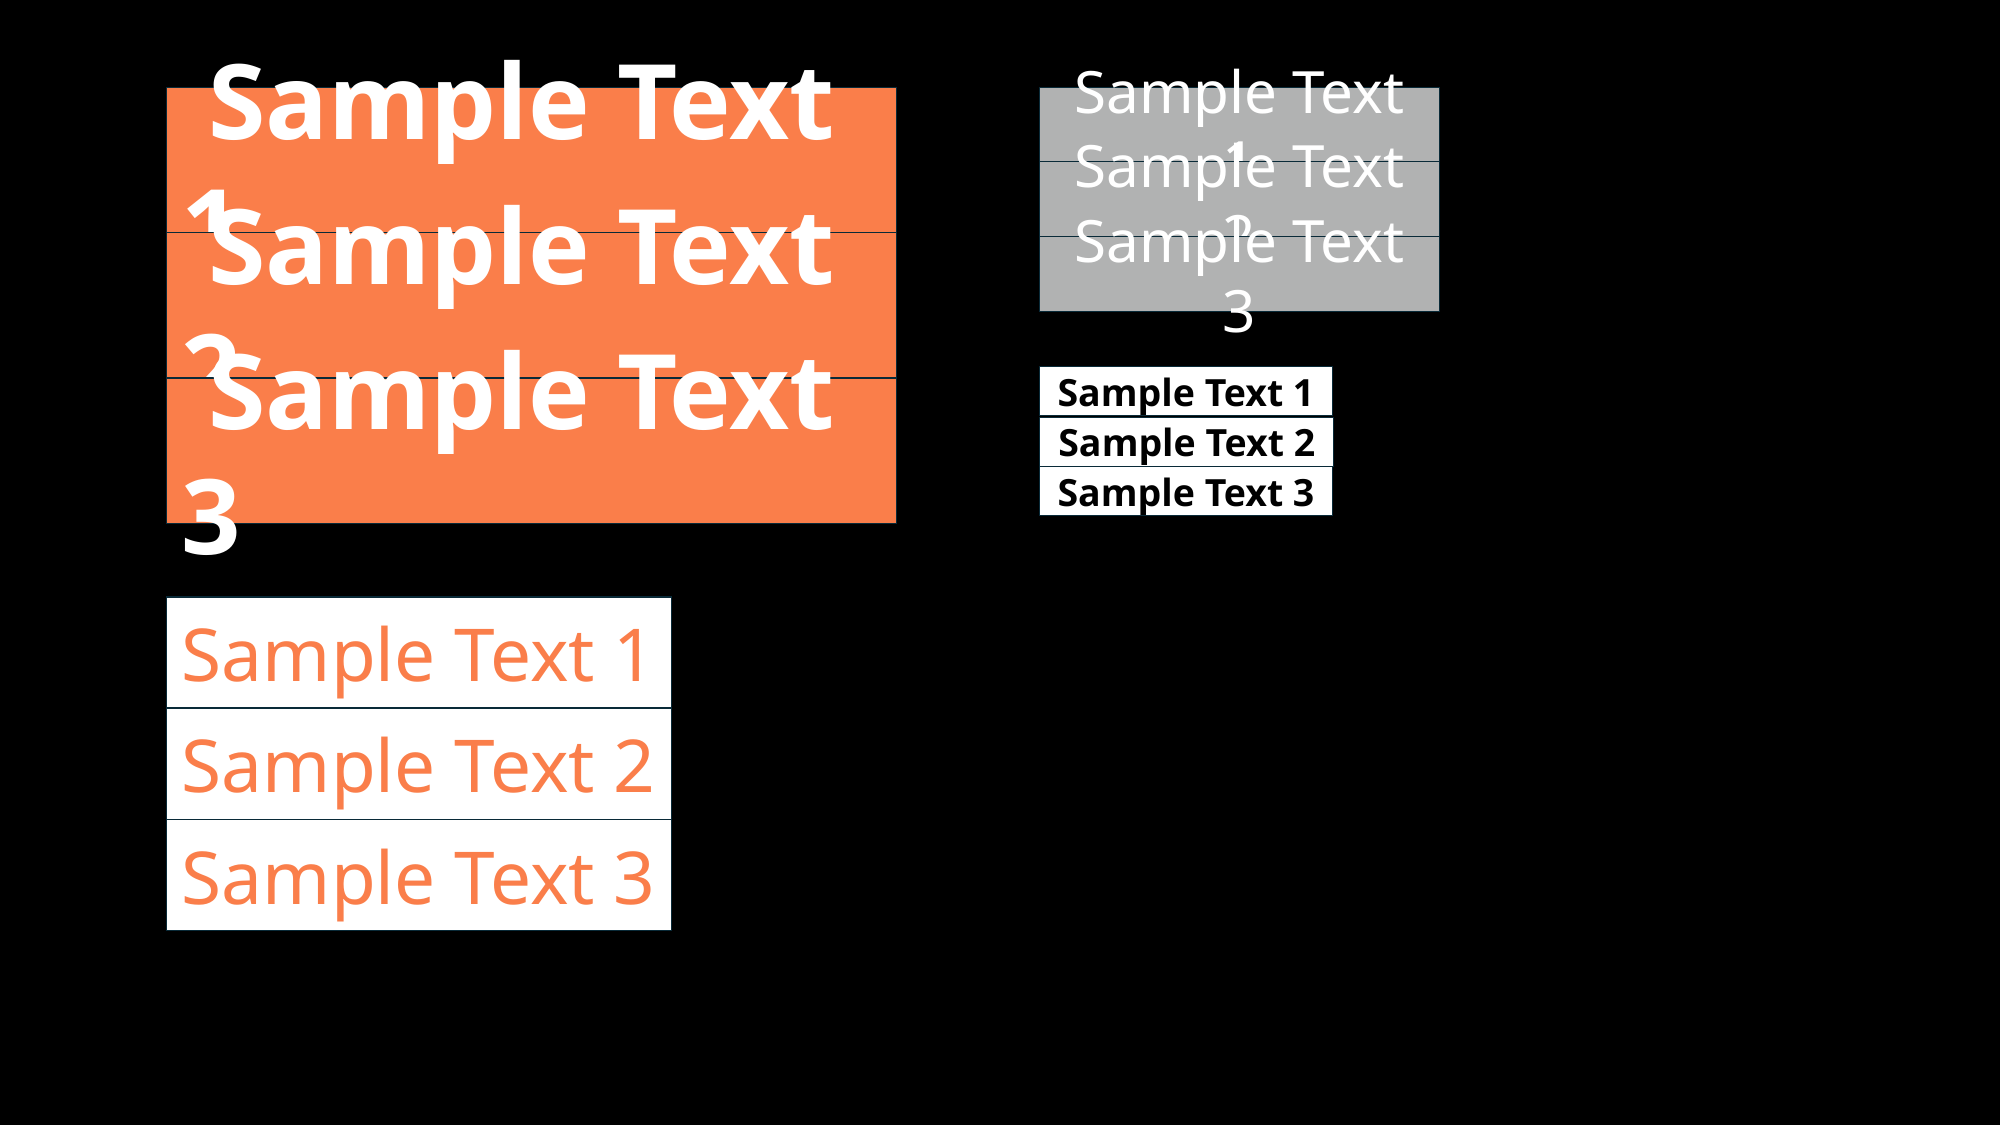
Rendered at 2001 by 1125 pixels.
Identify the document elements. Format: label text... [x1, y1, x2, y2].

text_box Sample Text 3 [165, 376, 898, 525]
text_box Sample Text 2 [1038, 160, 1441, 235]
text_box Sample Text 1 [1038, 86, 1441, 160]
text_box Sample Text 1 [1038, 365, 1334, 416]
text_box Sample Text 1 [165, 595, 673, 706]
text_box Sample Text 2 [165, 706, 673, 818]
text_box Sample Text 3 [1038, 465, 1334, 517]
text_box Sample Text 3 [1038, 235, 1441, 313]
text_box Sample Text 3 [165, 818, 673, 932]
text_box Sample Text 1 [165, 86, 898, 231]
text_box Sample Text 2 [165, 231, 898, 376]
text_box Sample Text 2 [1038, 416, 1335, 468]
